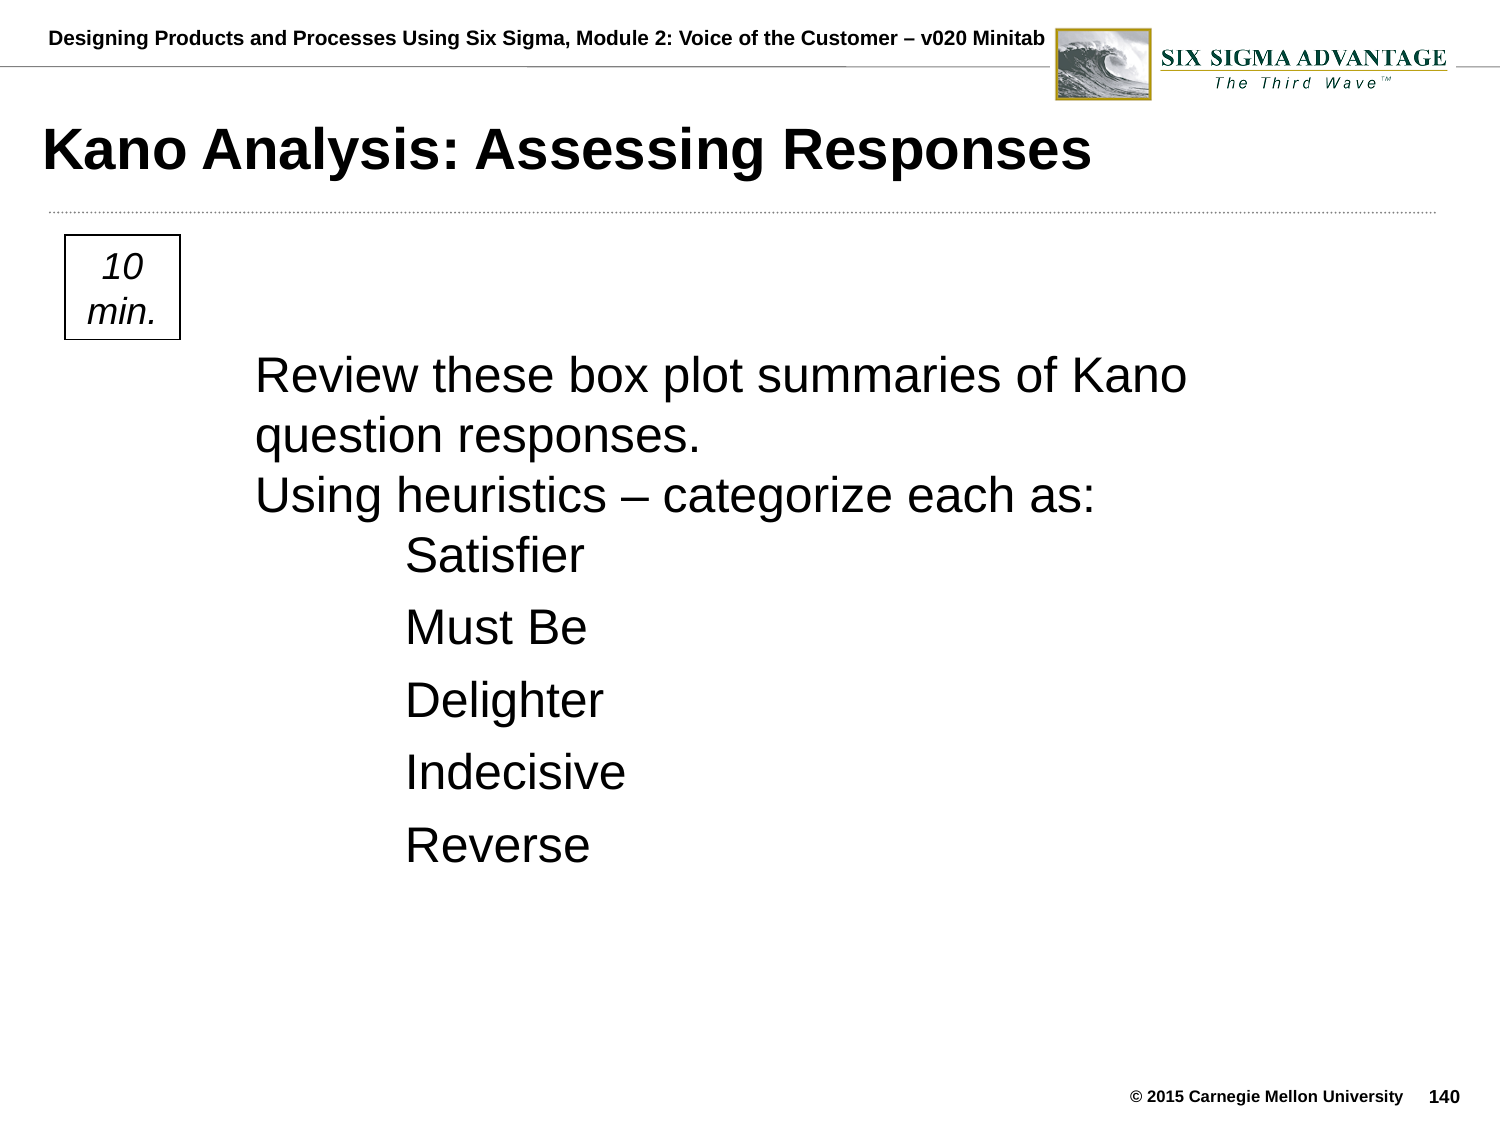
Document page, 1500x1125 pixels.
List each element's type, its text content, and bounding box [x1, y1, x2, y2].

text_box Review these box plot summaries of Kano question responses. Using heuristics – categorize each as: Satisfier Must Be Delighter Indecisive Reverse [240, 334, 1355, 880]
title Kano Analysis: Assessing Responses [42, 124, 1438, 182]
picture [1049, 24, 1456, 104]
text_box 10 min. [65, 234, 180, 340]
